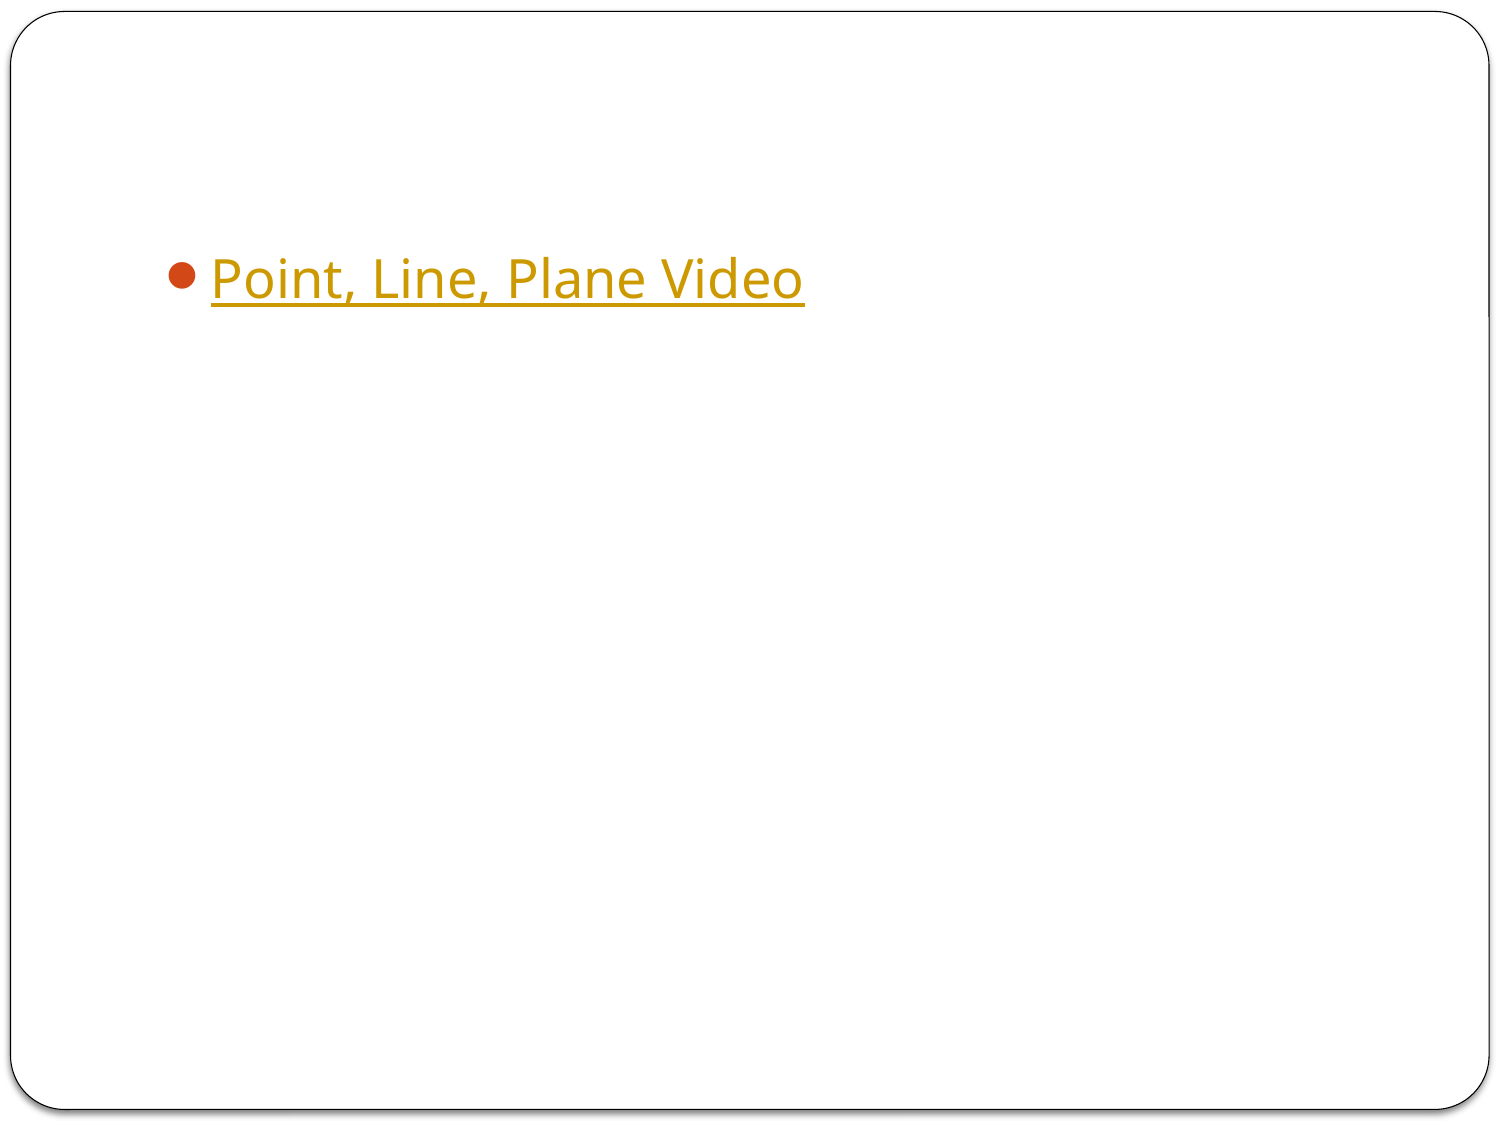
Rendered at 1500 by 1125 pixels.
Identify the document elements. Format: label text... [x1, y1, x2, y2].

list Point, Line, Plane Video [150, 237, 1425, 988]
